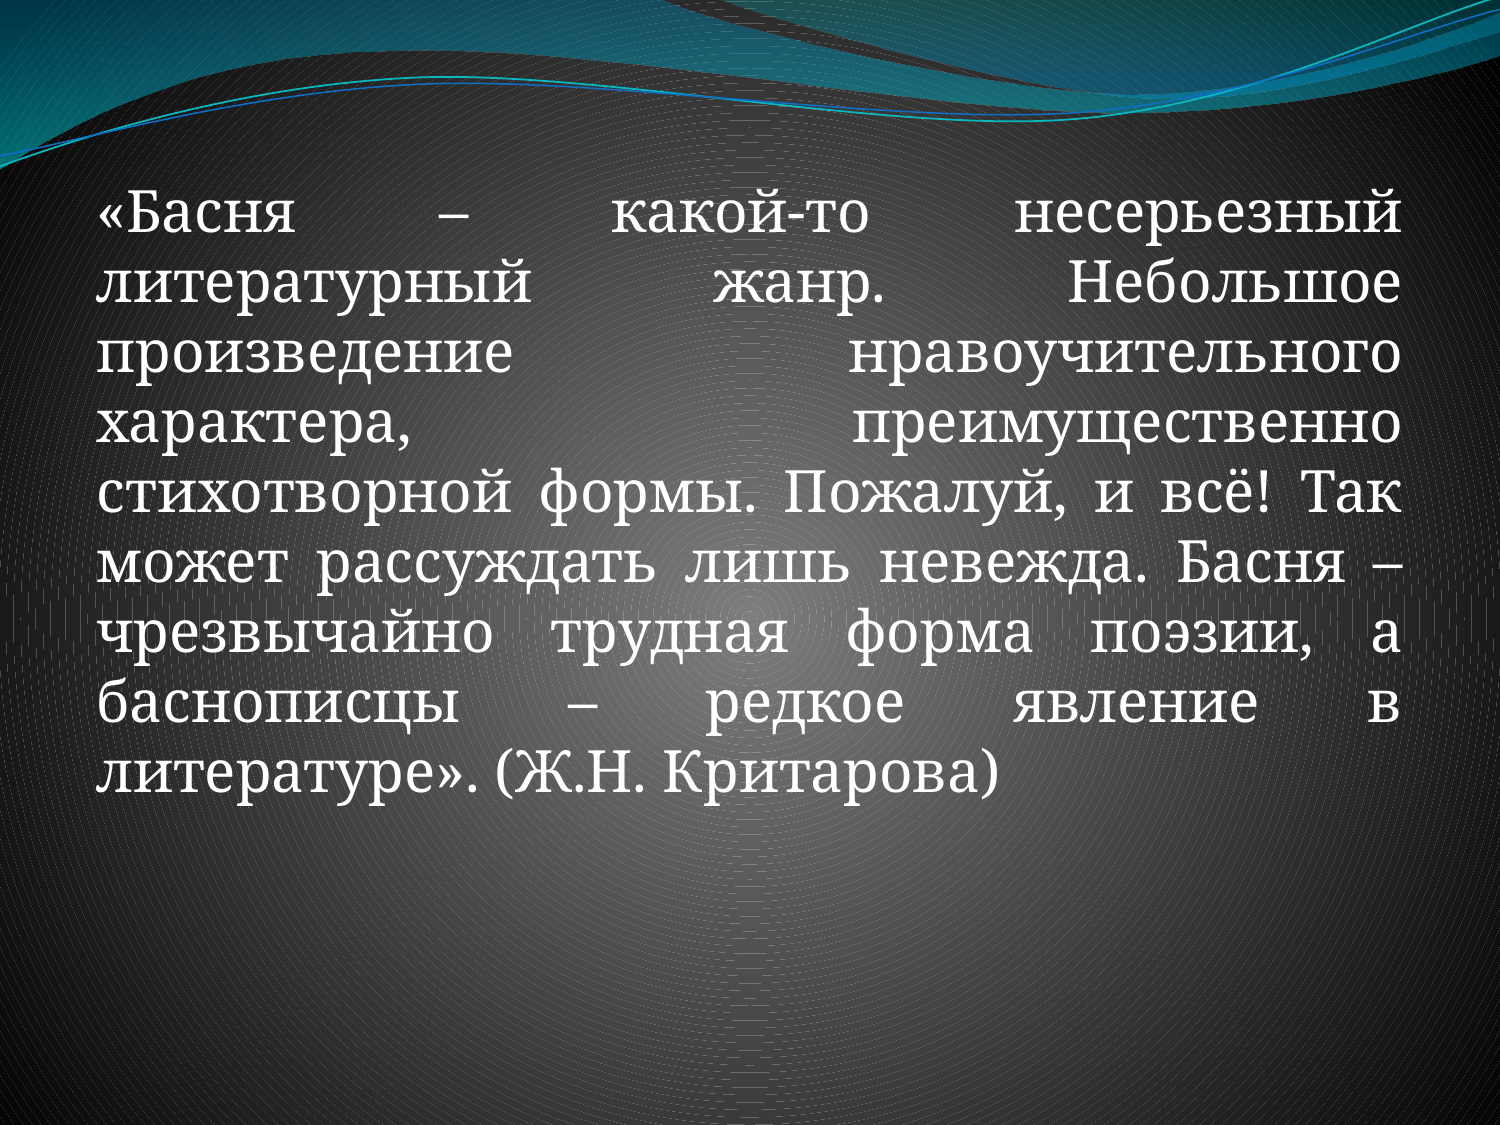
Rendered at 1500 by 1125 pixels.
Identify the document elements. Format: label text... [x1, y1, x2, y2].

text_box «Басня – какой-то несерьезный литературный жанр. Небольшое произведение нравоучительного характера, преимущественно стихотворной формы. Пожалуй, и всё! Так может рассуждать лишь невежда. Басня – чрезвычайно трудная форма поэзии, а баснописцы – редкое явление в литературе». (Ж.Н. Критарова) [81, 167, 1418, 812]
